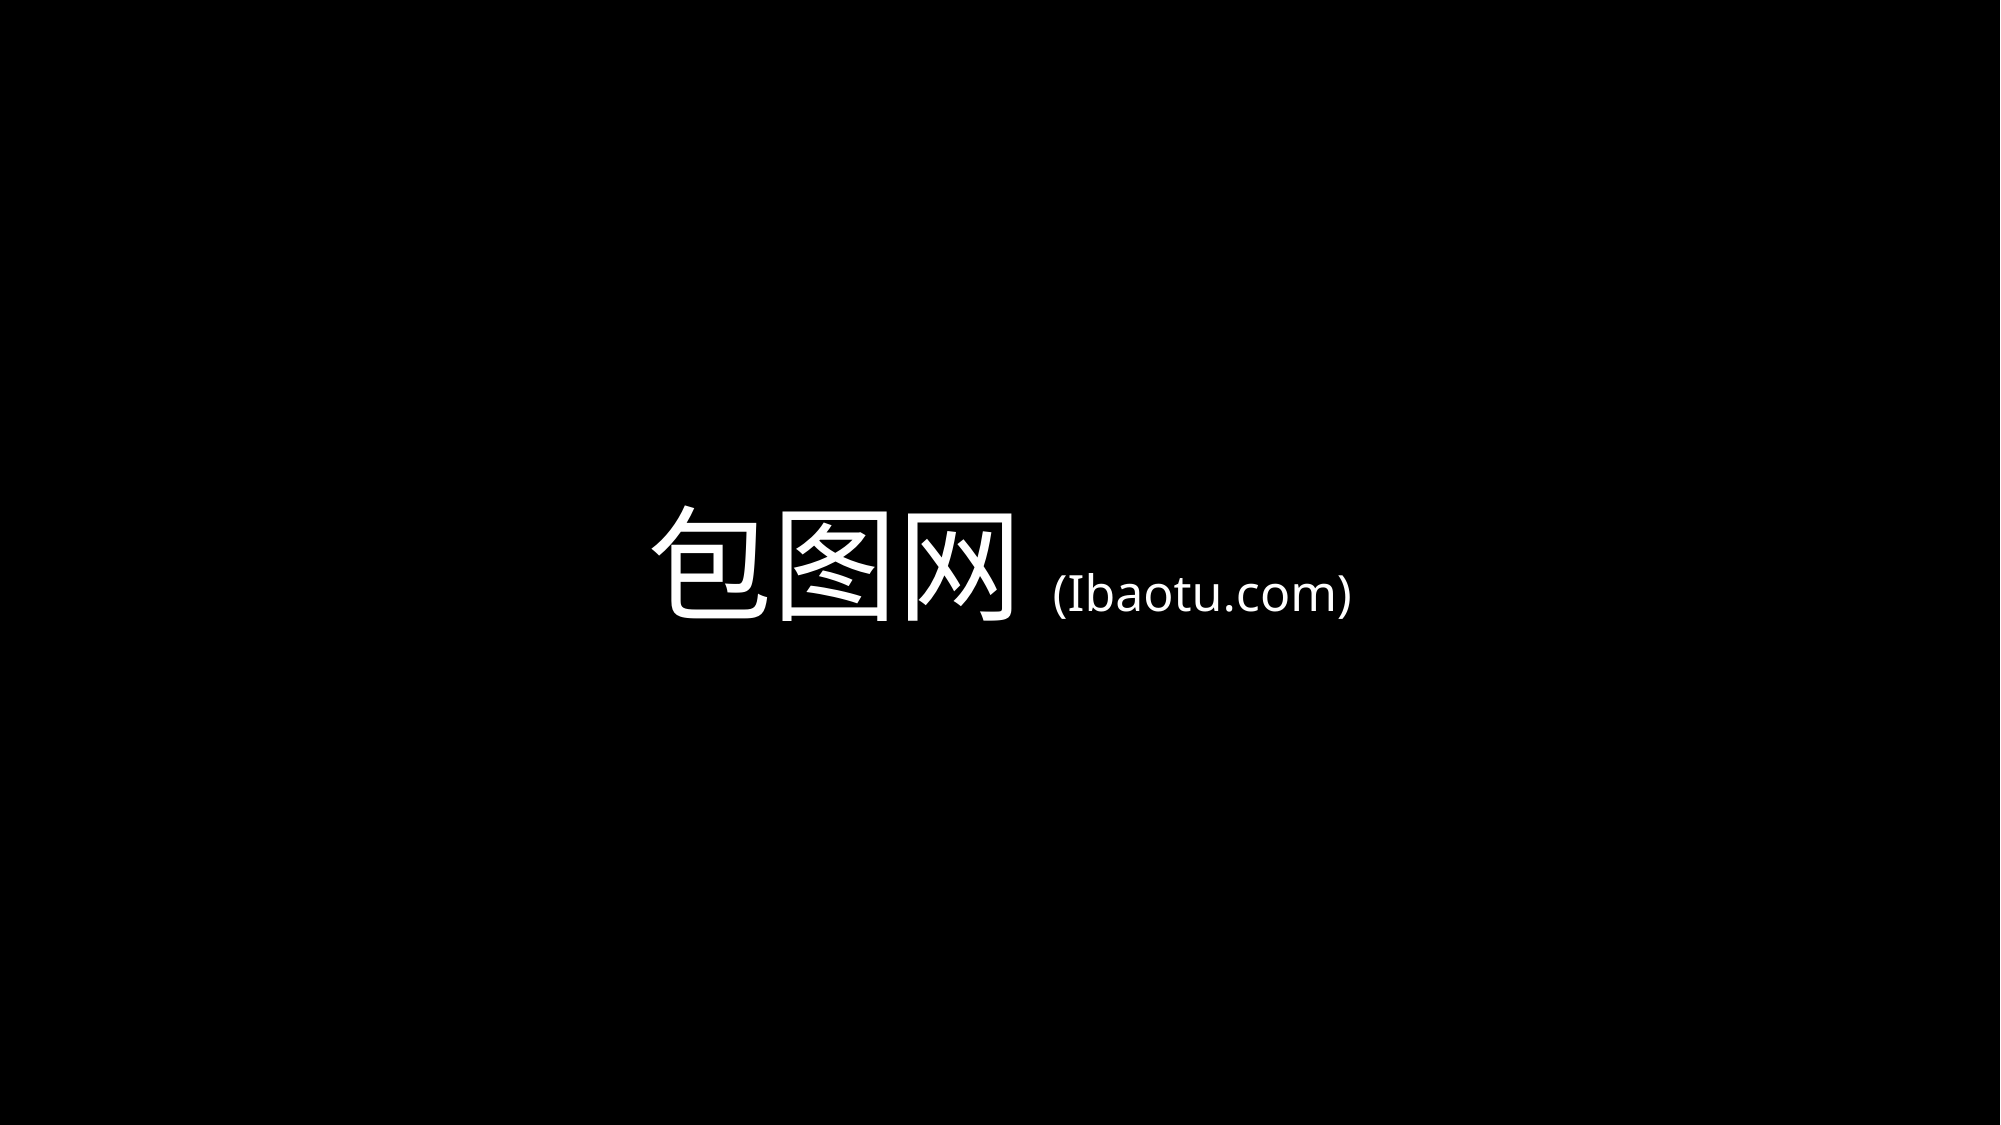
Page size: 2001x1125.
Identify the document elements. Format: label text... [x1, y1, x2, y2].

text_box 包图网(Ibaotu.com) [500, 479, 1500, 644]
